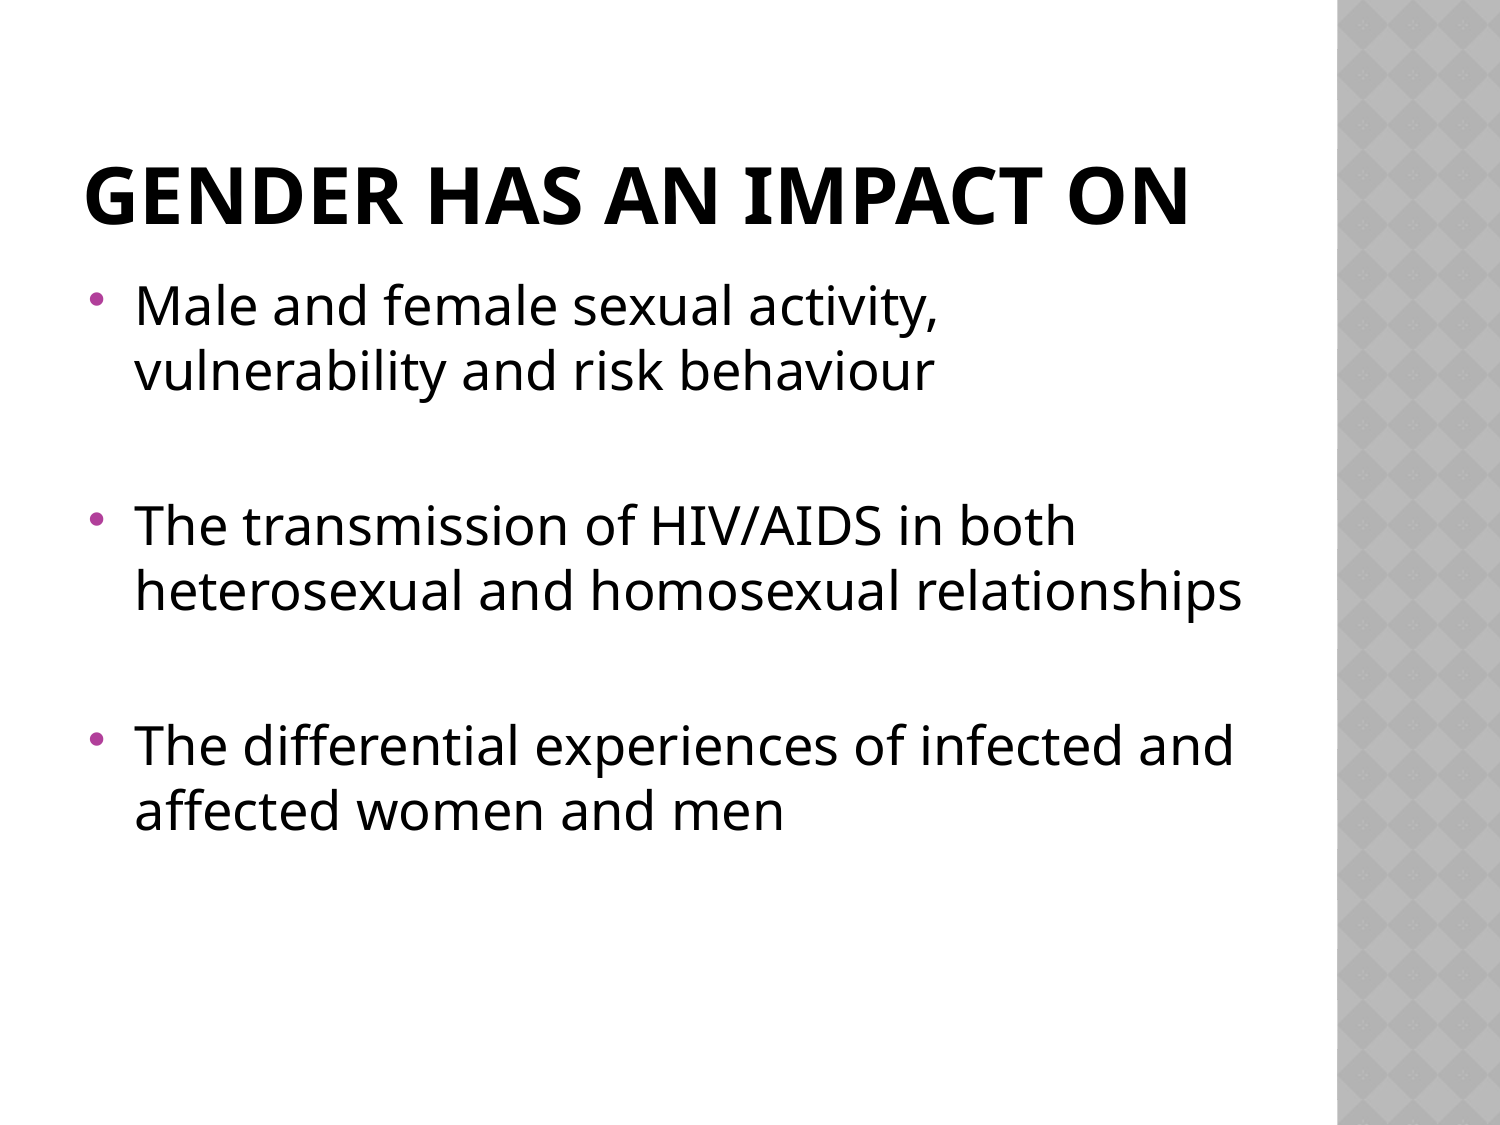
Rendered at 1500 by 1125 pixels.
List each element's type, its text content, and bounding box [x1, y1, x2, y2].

list Male and female sexual activity, vulnerability and risk behaviour The transmission of HIV/AIDS in both heterosexual and homosexual relationships The differential experiences of infected and affected women and men [74, 263, 1263, 1060]
title Gender has an impact on [75, 52, 1263, 240]
